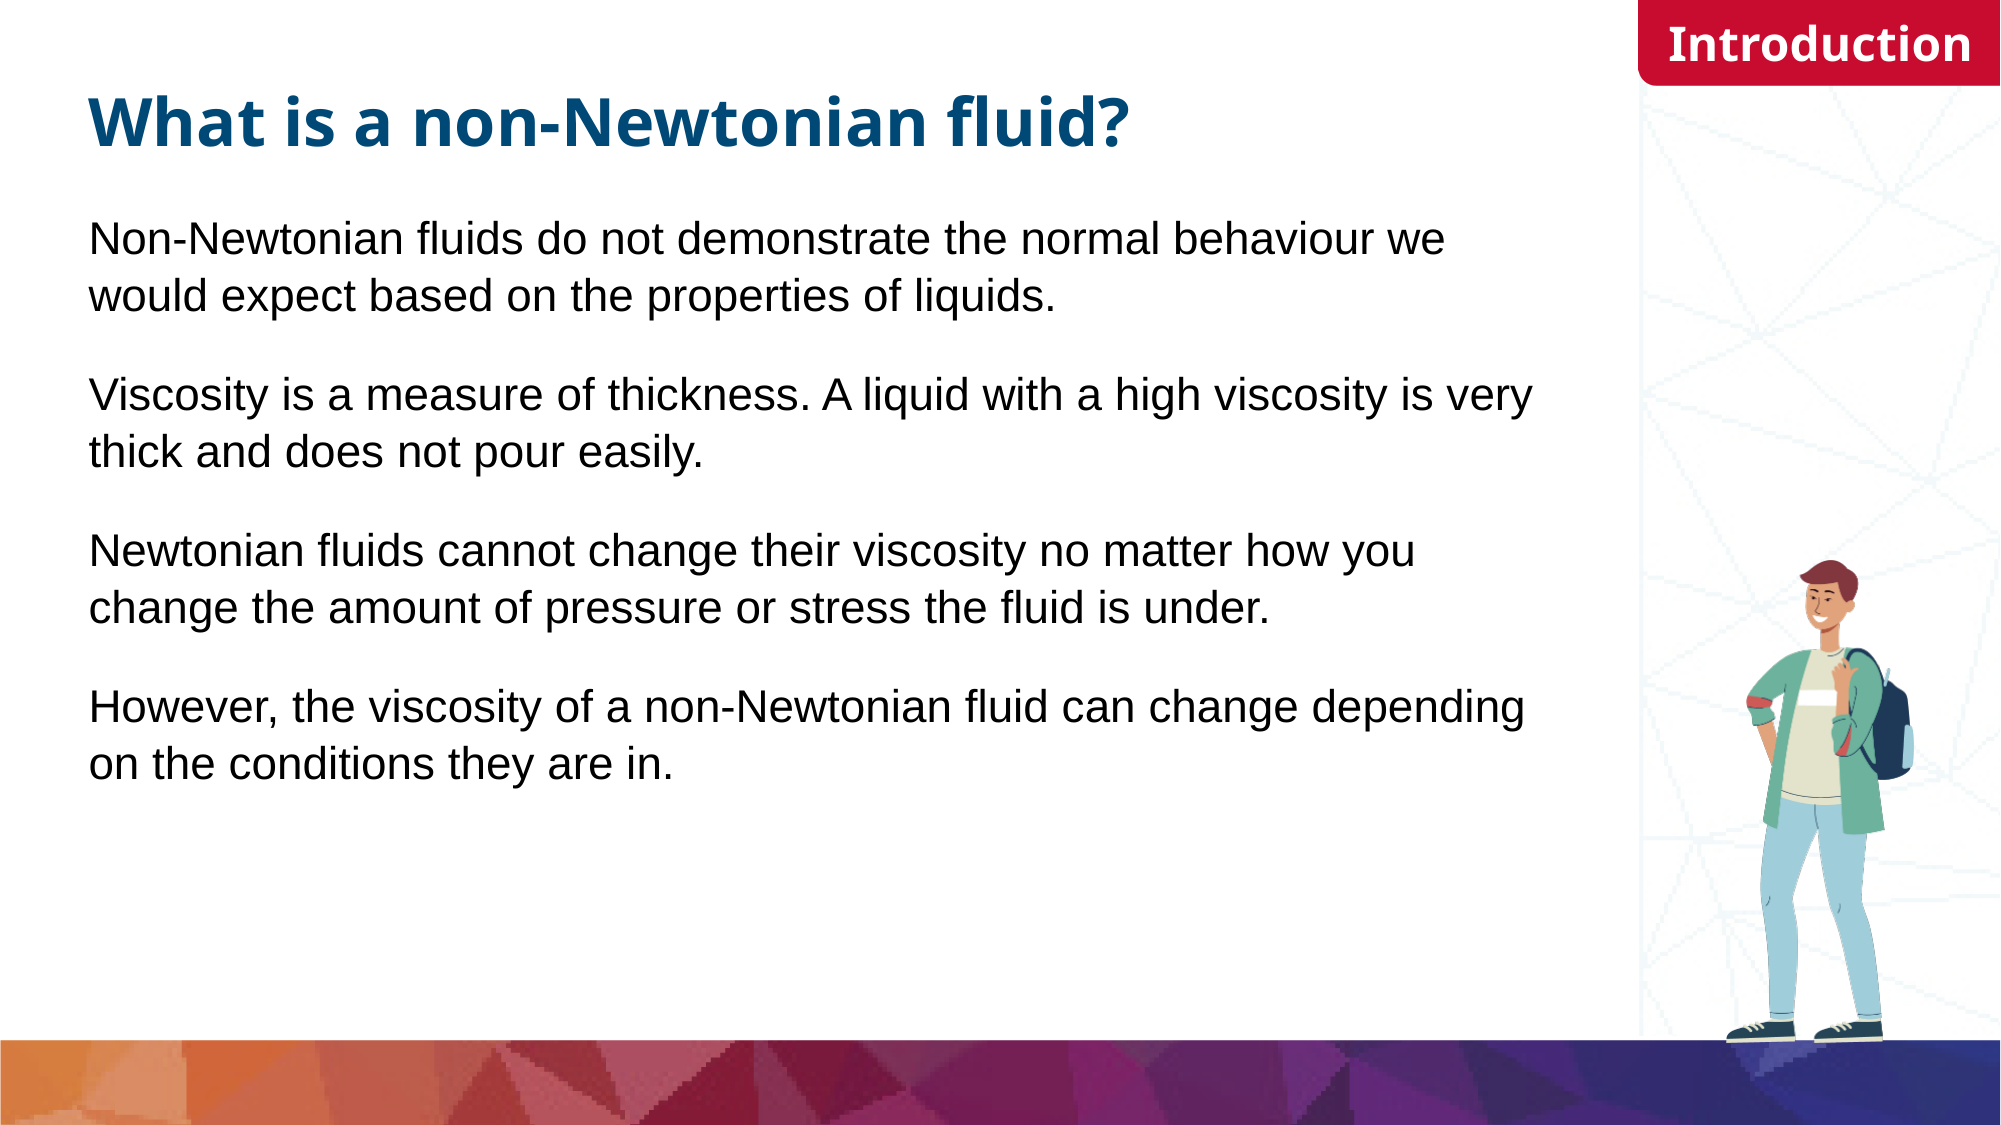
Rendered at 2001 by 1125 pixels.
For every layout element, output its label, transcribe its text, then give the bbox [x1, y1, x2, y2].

list Non-Newtonian fluids do not demonstrate the normal behaviour we would expect based on the properties of liquids. Viscosity is a measure of thickness. A liquid with a high viscosity is very thick and does not pour easily. Newtonian fluids cannot change their viscosity no matter how you change the amount of pressure or stress the fluid is under. However, the viscosity of a non-Newtonian fluid can change depending on the conditions they are in. [88, 206, 1565, 890]
picture [0, 0, 2001, 1125]
title What is a non-Newtonian fluid? [88, 88, 1565, 161]
